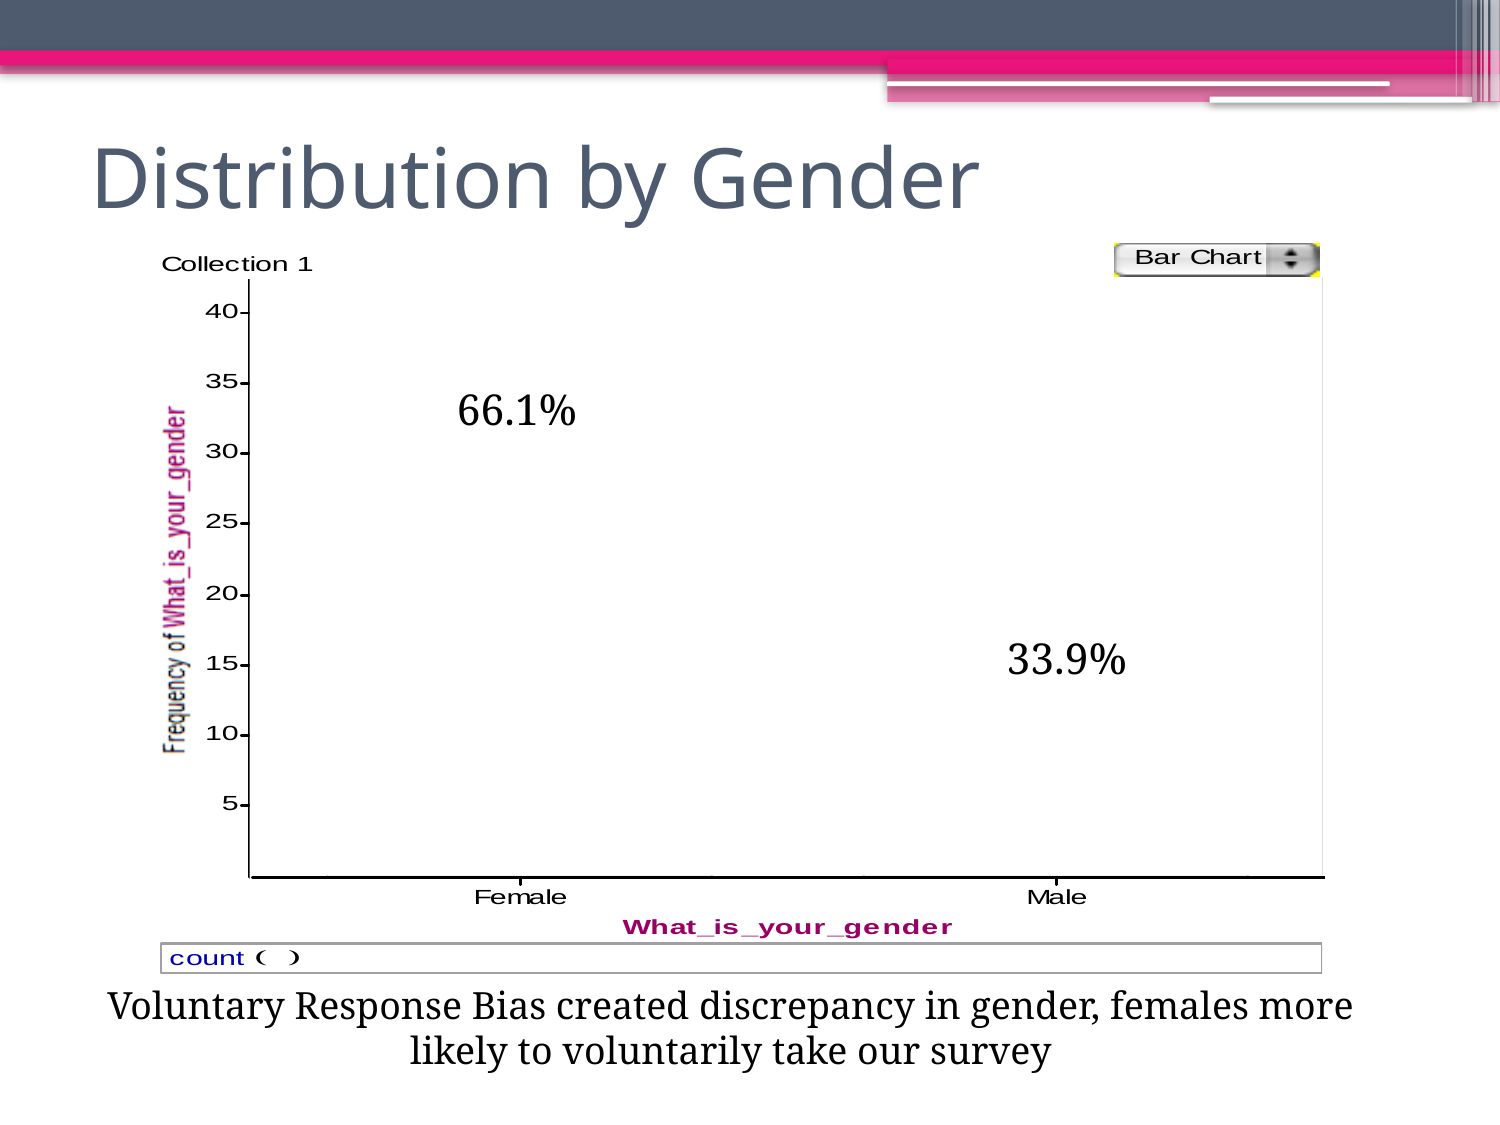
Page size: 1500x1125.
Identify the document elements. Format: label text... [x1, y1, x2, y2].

title Distribution by Gender [74, 87, 1426, 263]
text_box Voluntary Response Bias created discrepancy in gender, females more likely to voluntarily take our survey [75, 974, 1388, 1080]
picture [149, 237, 1326, 976]
